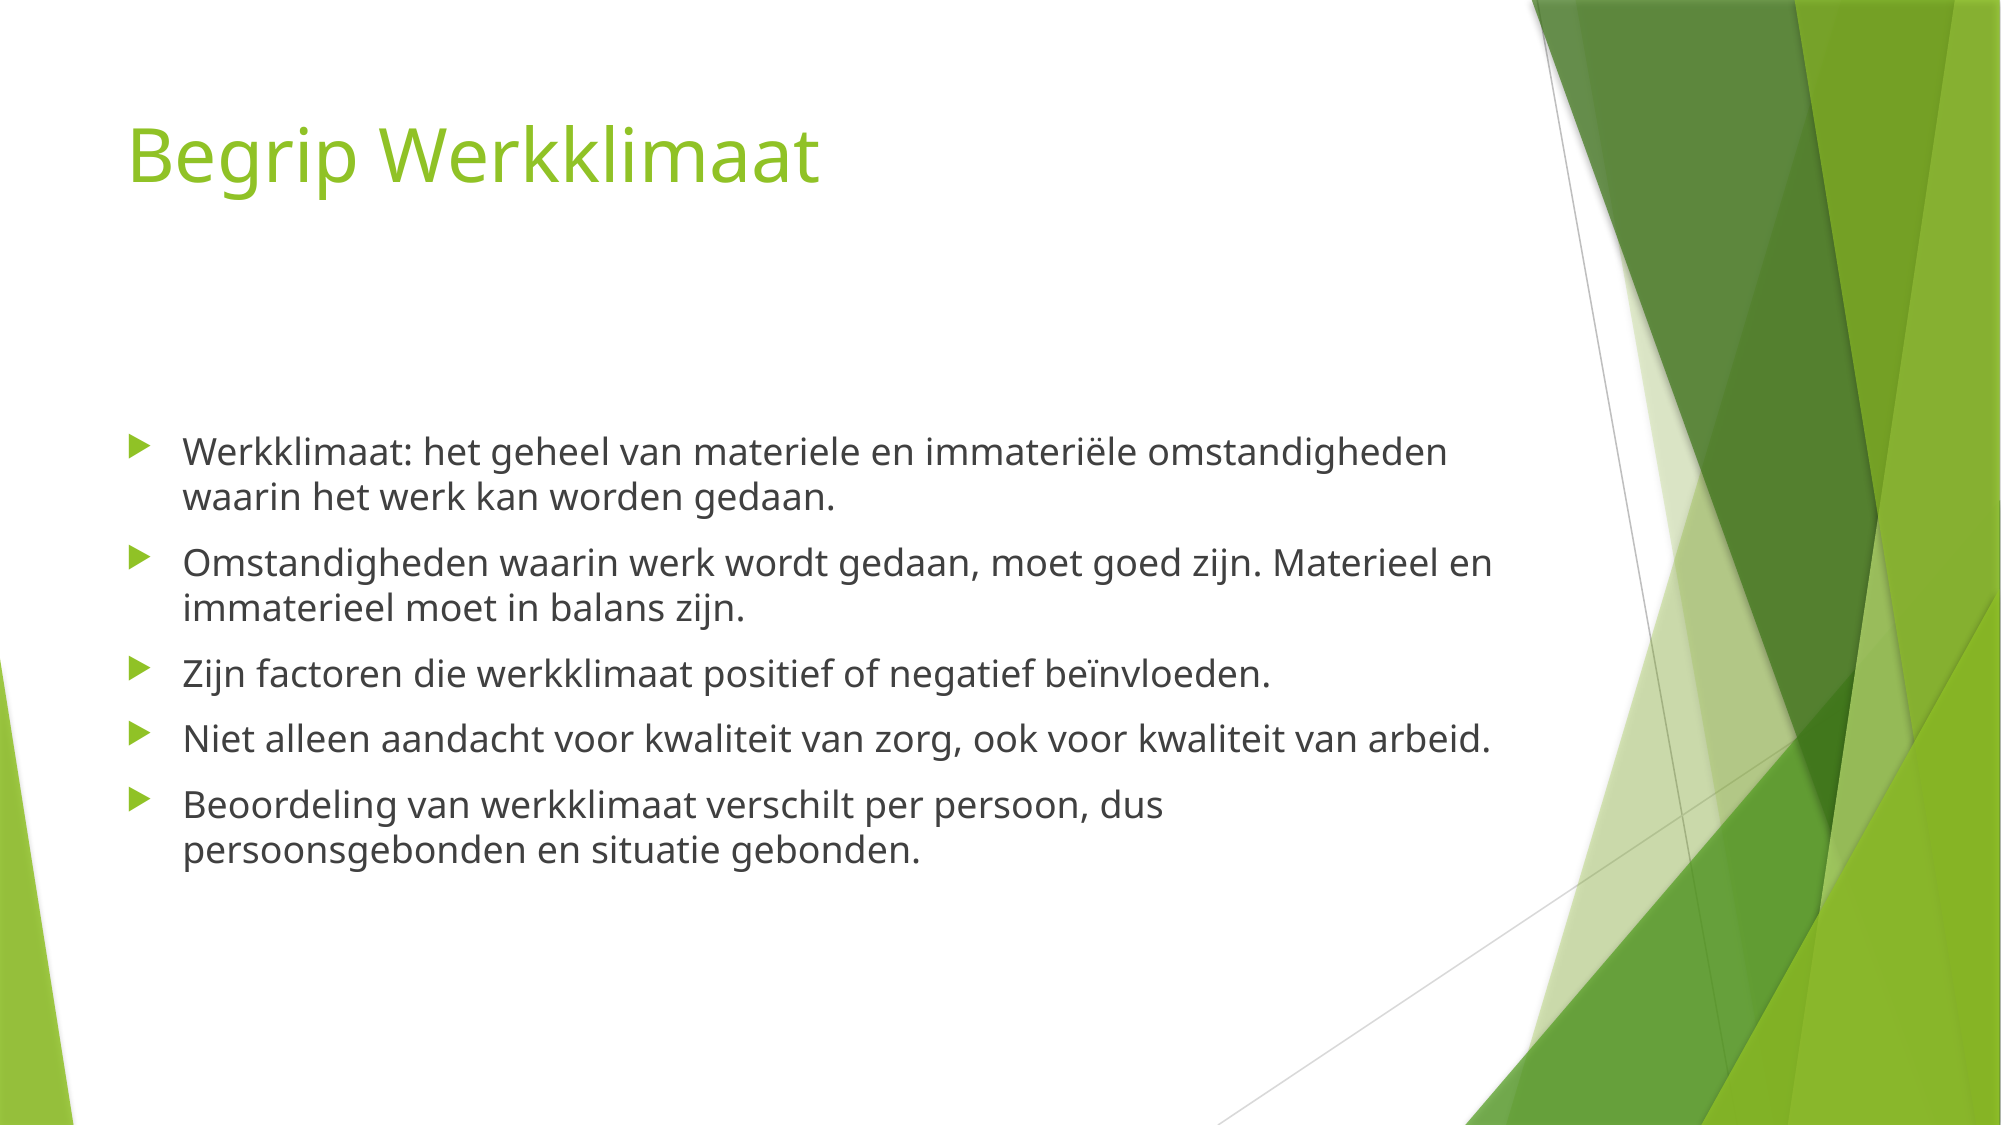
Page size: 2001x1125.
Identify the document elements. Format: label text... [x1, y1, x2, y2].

list Werkklimaat: het geheel van materiele en immateriële omstandigheden waarin het werk kan worden gedaan. Omstandigheden waarin werk wordt gedaan, moet goed zijn. Materieel en immaterieel moet in balans zijn. Zijn factoren die werkklimaat positief of negatief beïnvloeden. Niet alleen aandacht voor kwaliteit van zorg, ook voor kwaliteit van arbeid. Beoordeling van werkklimaat verschilt per persoon, dus persoonsgebonden en situatie gebonden. [111, 354, 1522, 992]
title Begrip Werkklimaat [111, 99, 1522, 317]
